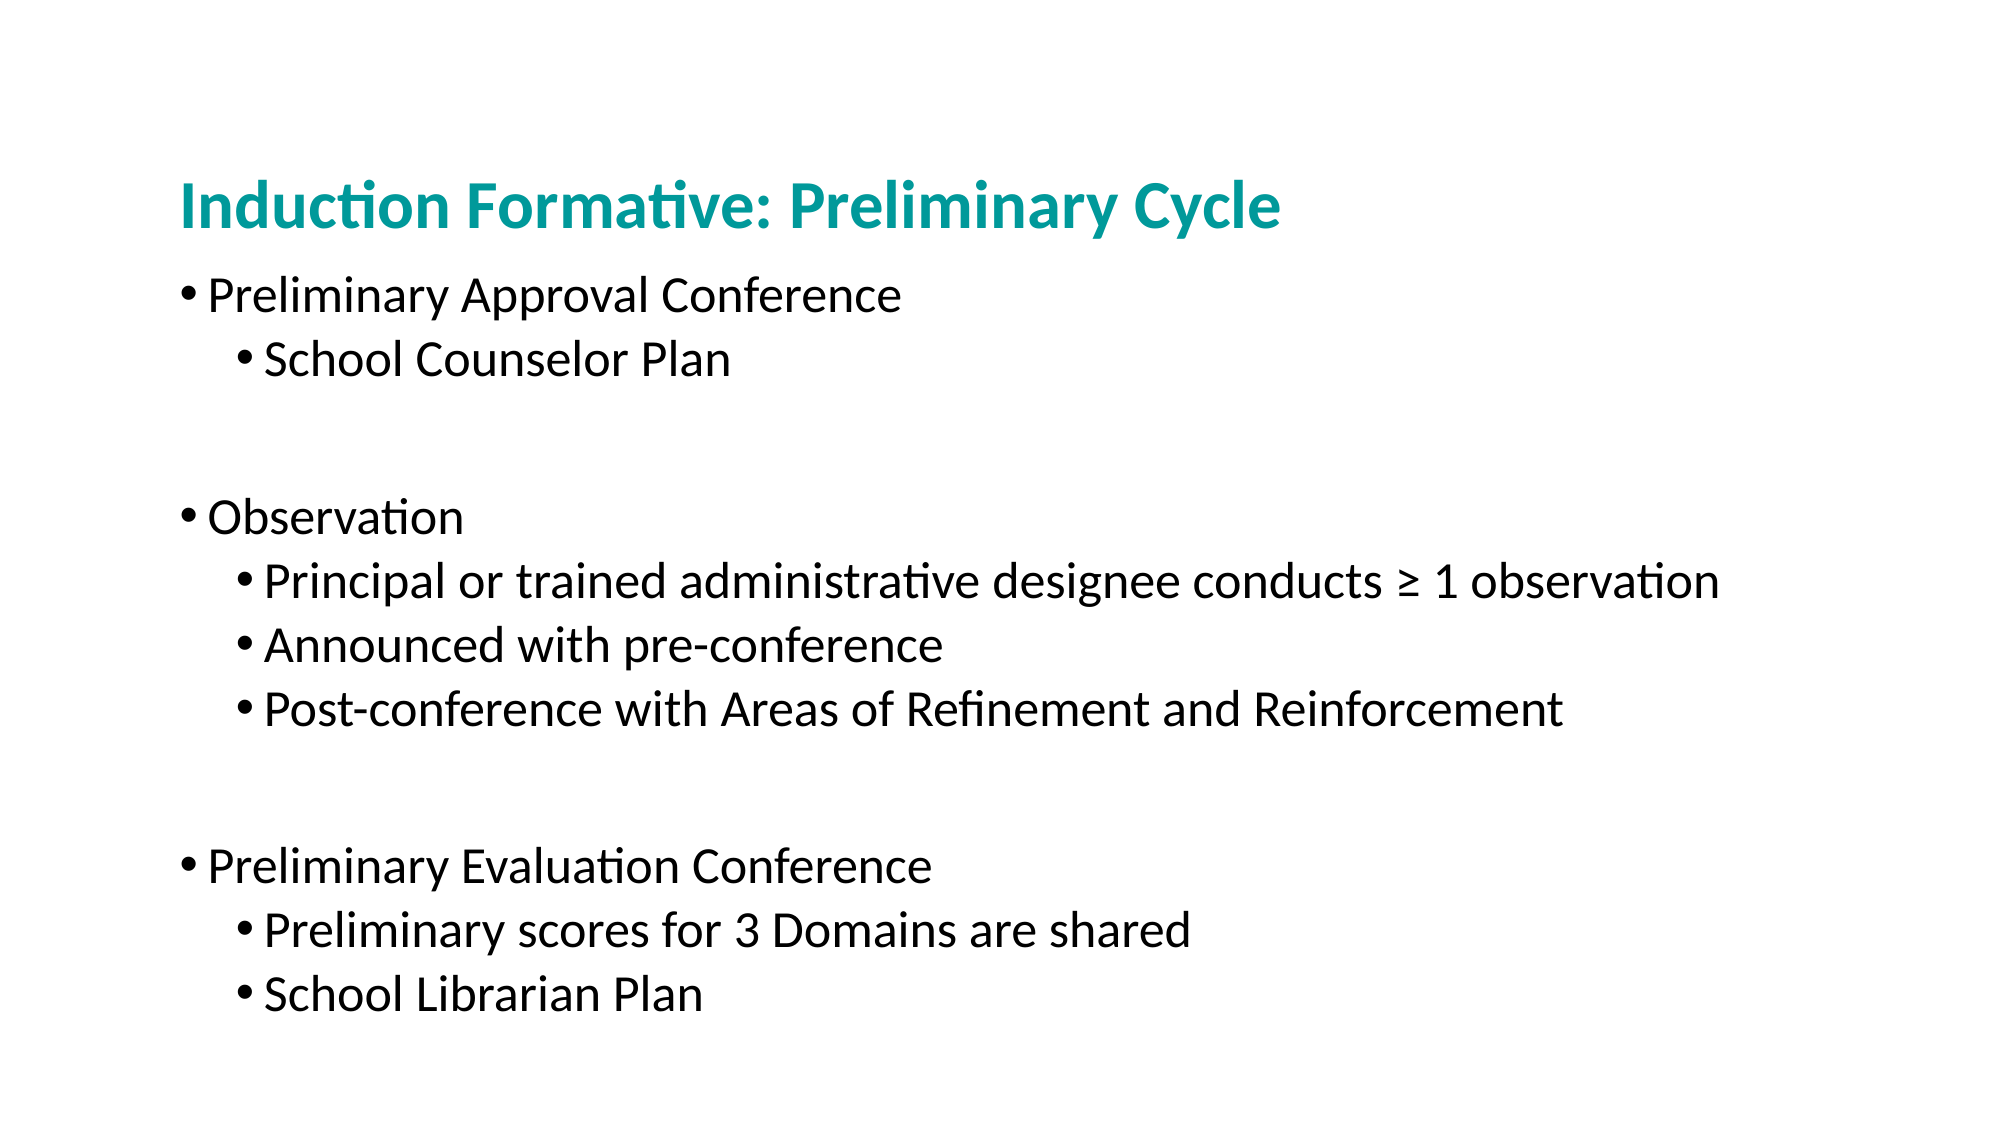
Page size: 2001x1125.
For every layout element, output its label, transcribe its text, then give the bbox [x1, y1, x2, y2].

list Preliminary Approval Conference School Counselor Plan Observation Principal or trained administrative designee conducts ≥ 1 observation Announced with pre-conference Post-conference with Areas of Refinement and Reinforcement Preliminary Evaluation Conference Preliminary scores for 3 Domains are shared School Librarian Plan [179, 268, 1772, 1066]
title Induction Formative: Preliminary Cycle [179, 32, 1821, 243]
